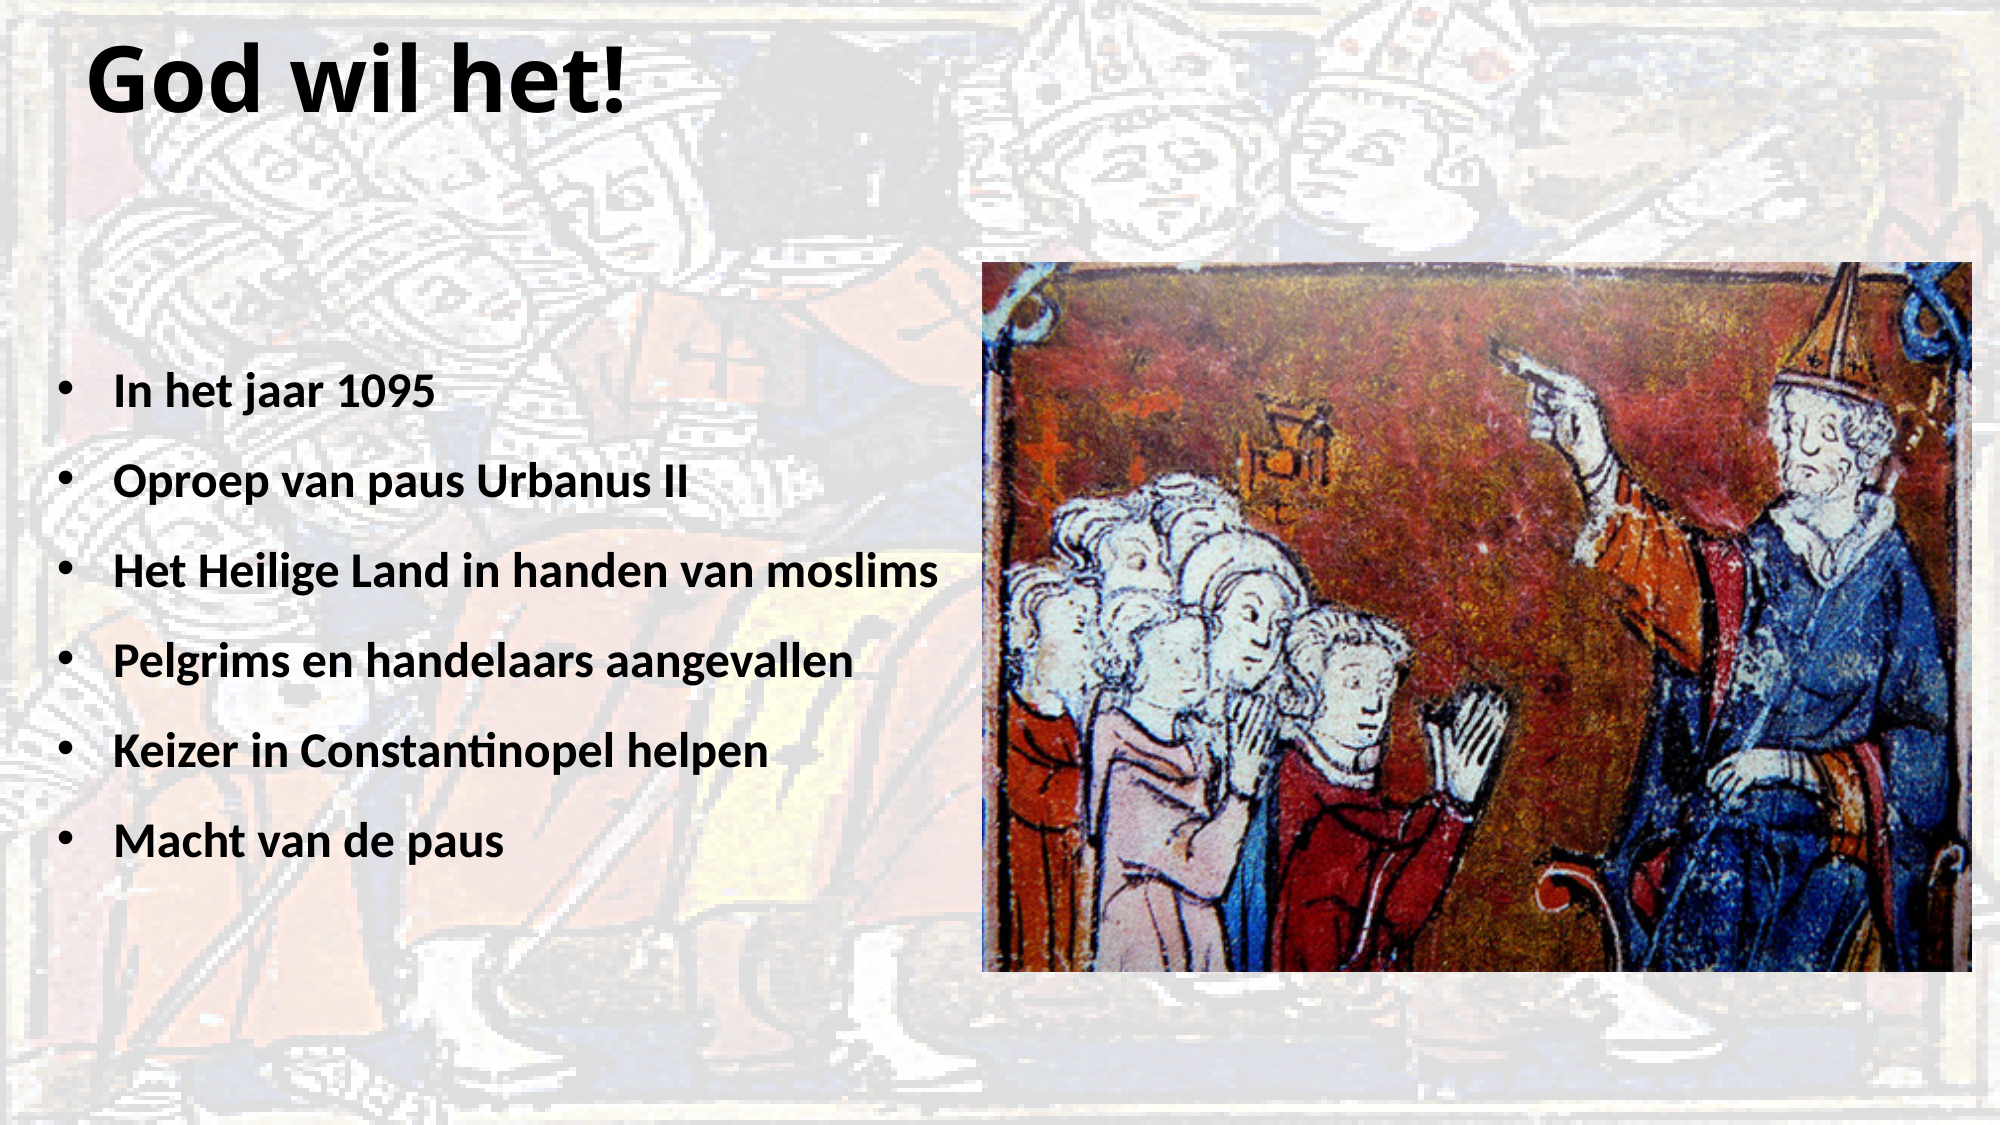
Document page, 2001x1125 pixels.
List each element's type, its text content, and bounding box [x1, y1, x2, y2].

picture [982, 262, 1972, 972]
text_box God wil het! [69, 25, 1017, 152]
text_box In het jaar 1095 Oproep van paus Urbanus II Het Heilige Land in handen van moslims Pelgrims en handelaars aangevallen Keizer in Constantinopel helpen Macht van de paus [42, 320, 970, 935]
